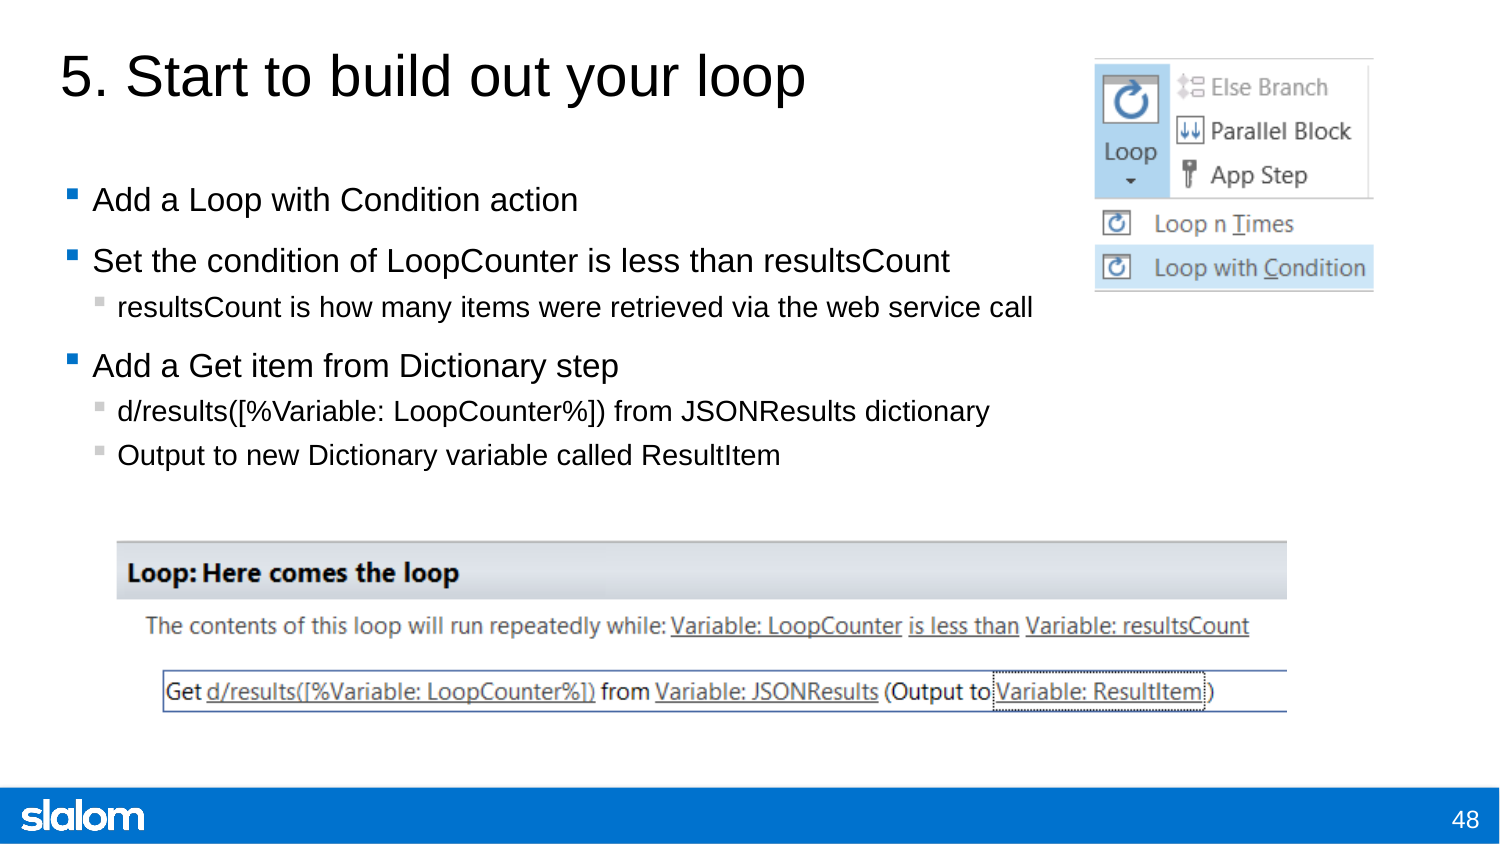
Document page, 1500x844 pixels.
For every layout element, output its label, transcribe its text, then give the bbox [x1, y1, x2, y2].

title 5. Start to build out your loop [38, 34, 1463, 118]
list Add a Loop with Condition action Set the condition of LoopCounter is less than resultsCount resultsCount is how many items were retrieved via the web service call Add a Get item from Dictionary step d/results([%Variable: LoopCounter%]) from JSONResults dictionary Output to new Dictionary variable called ResultItem [64, 175, 1436, 484]
slide_number 48 [1144, 806, 1495, 831]
picture [116, 540, 1288, 724]
picture [21, 799, 144, 831]
picture [1094, 58, 1374, 292]
